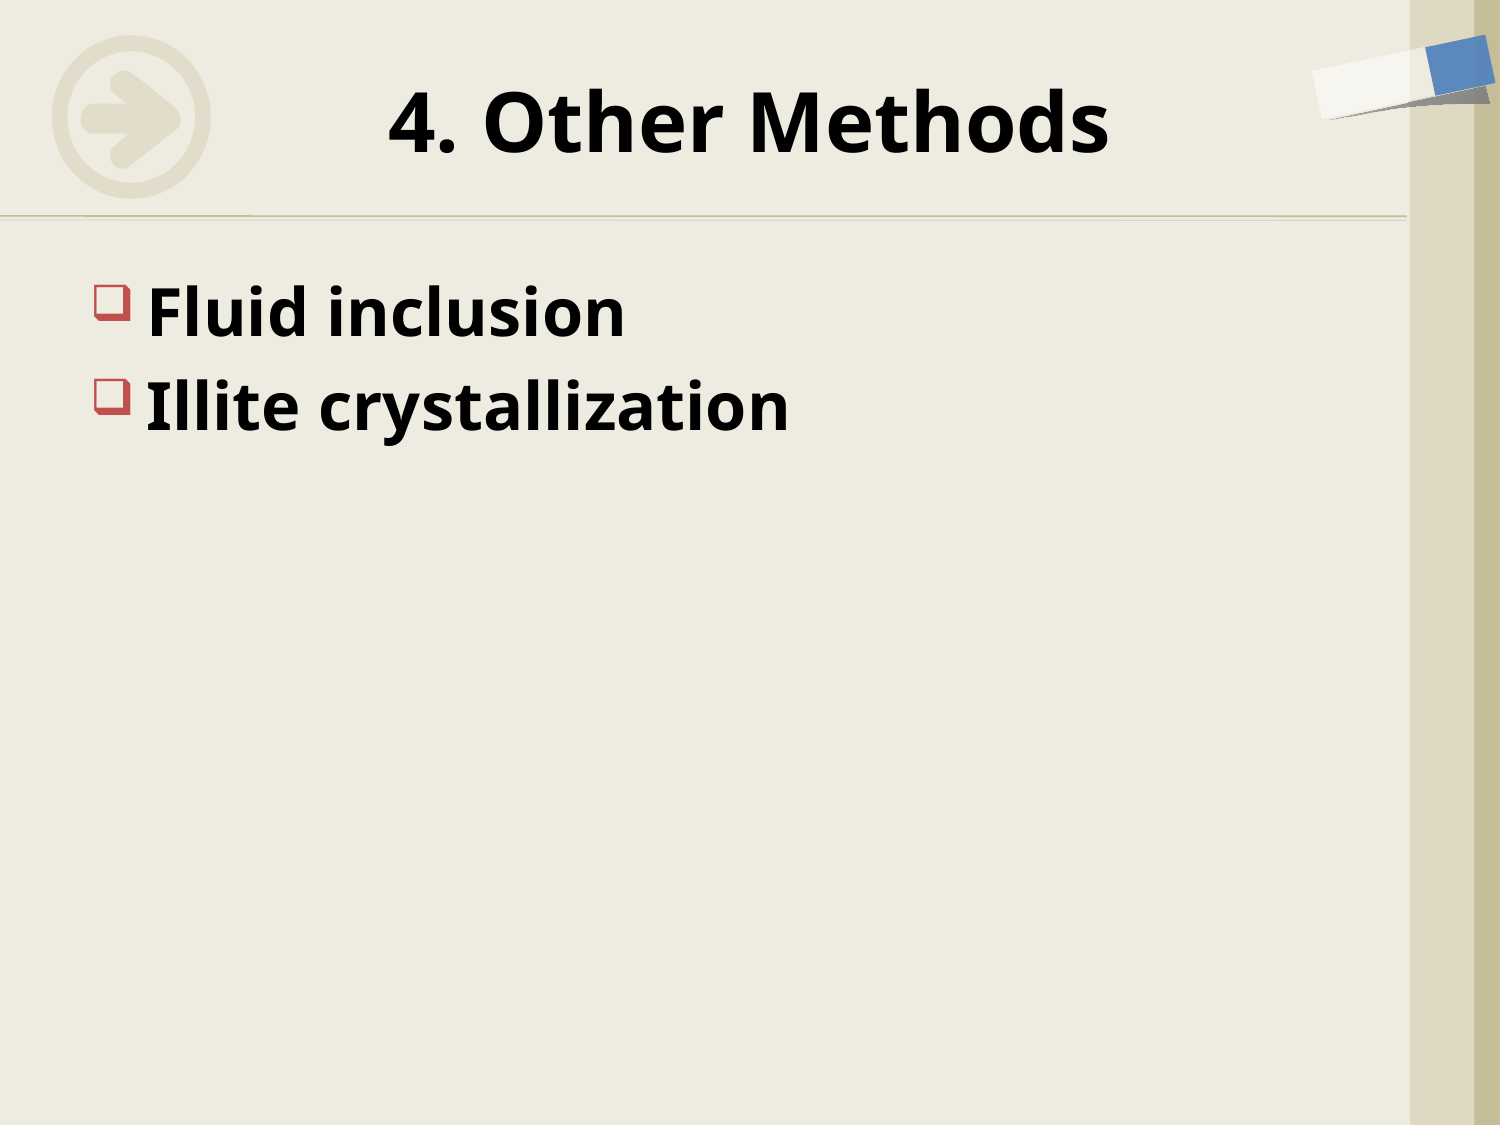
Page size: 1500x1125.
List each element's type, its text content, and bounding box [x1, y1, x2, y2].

list Fluid inclusion Illite crystallization [75, 262, 1406, 1005]
title 4. Other Methods [75, 24, 1425, 213]
